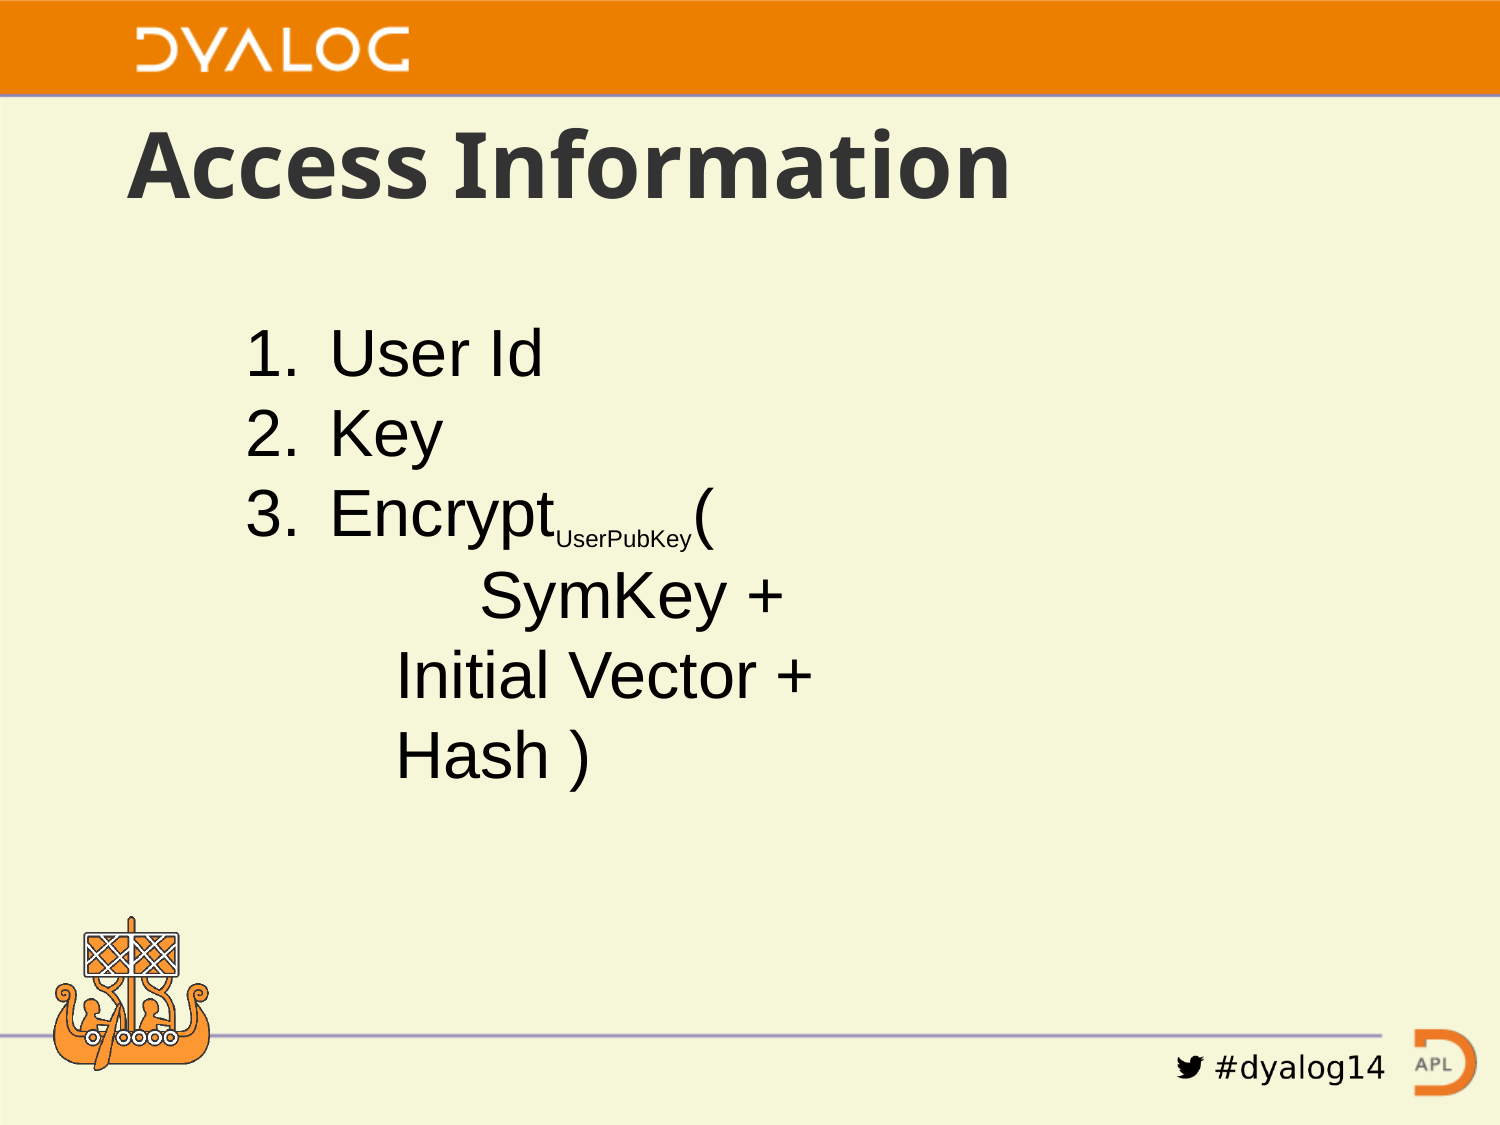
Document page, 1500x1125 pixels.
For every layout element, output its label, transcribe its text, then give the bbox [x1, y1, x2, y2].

title Access Information [112, 99, 1388, 288]
picture [0, 0, 1500, 1125]
subtitle User Id Key EncryptUserPubKey( SymKey + Initial Vector + Hash ) [230, 302, 1281, 965]
